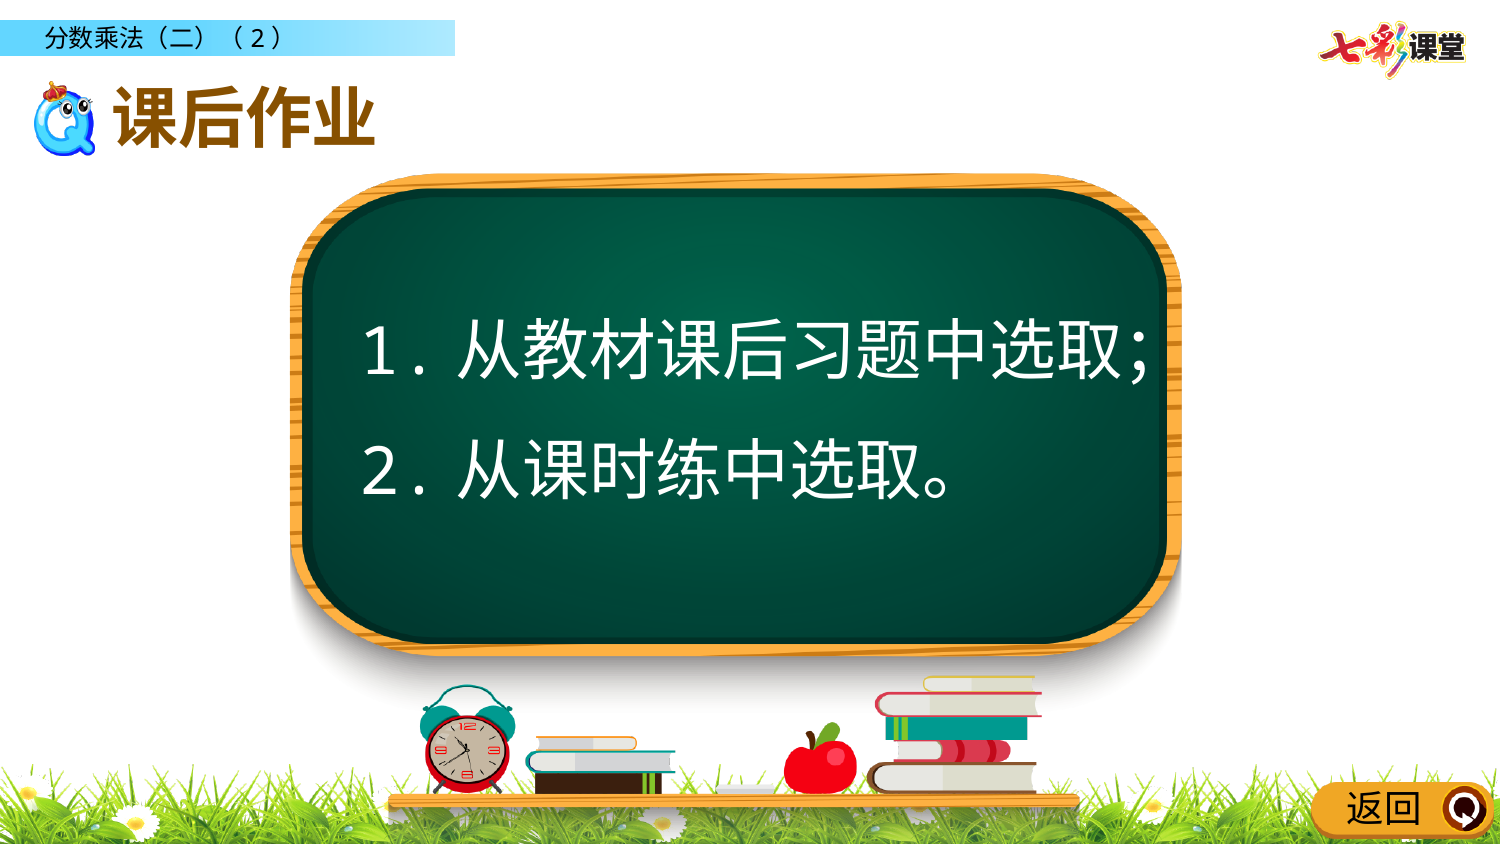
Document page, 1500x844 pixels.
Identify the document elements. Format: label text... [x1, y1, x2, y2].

picture [1316, 20, 1468, 80]
picture [0, 173, 1500, 844]
text_box 课后作业 [100, 69, 404, 161]
picture [34, 80, 96, 157]
